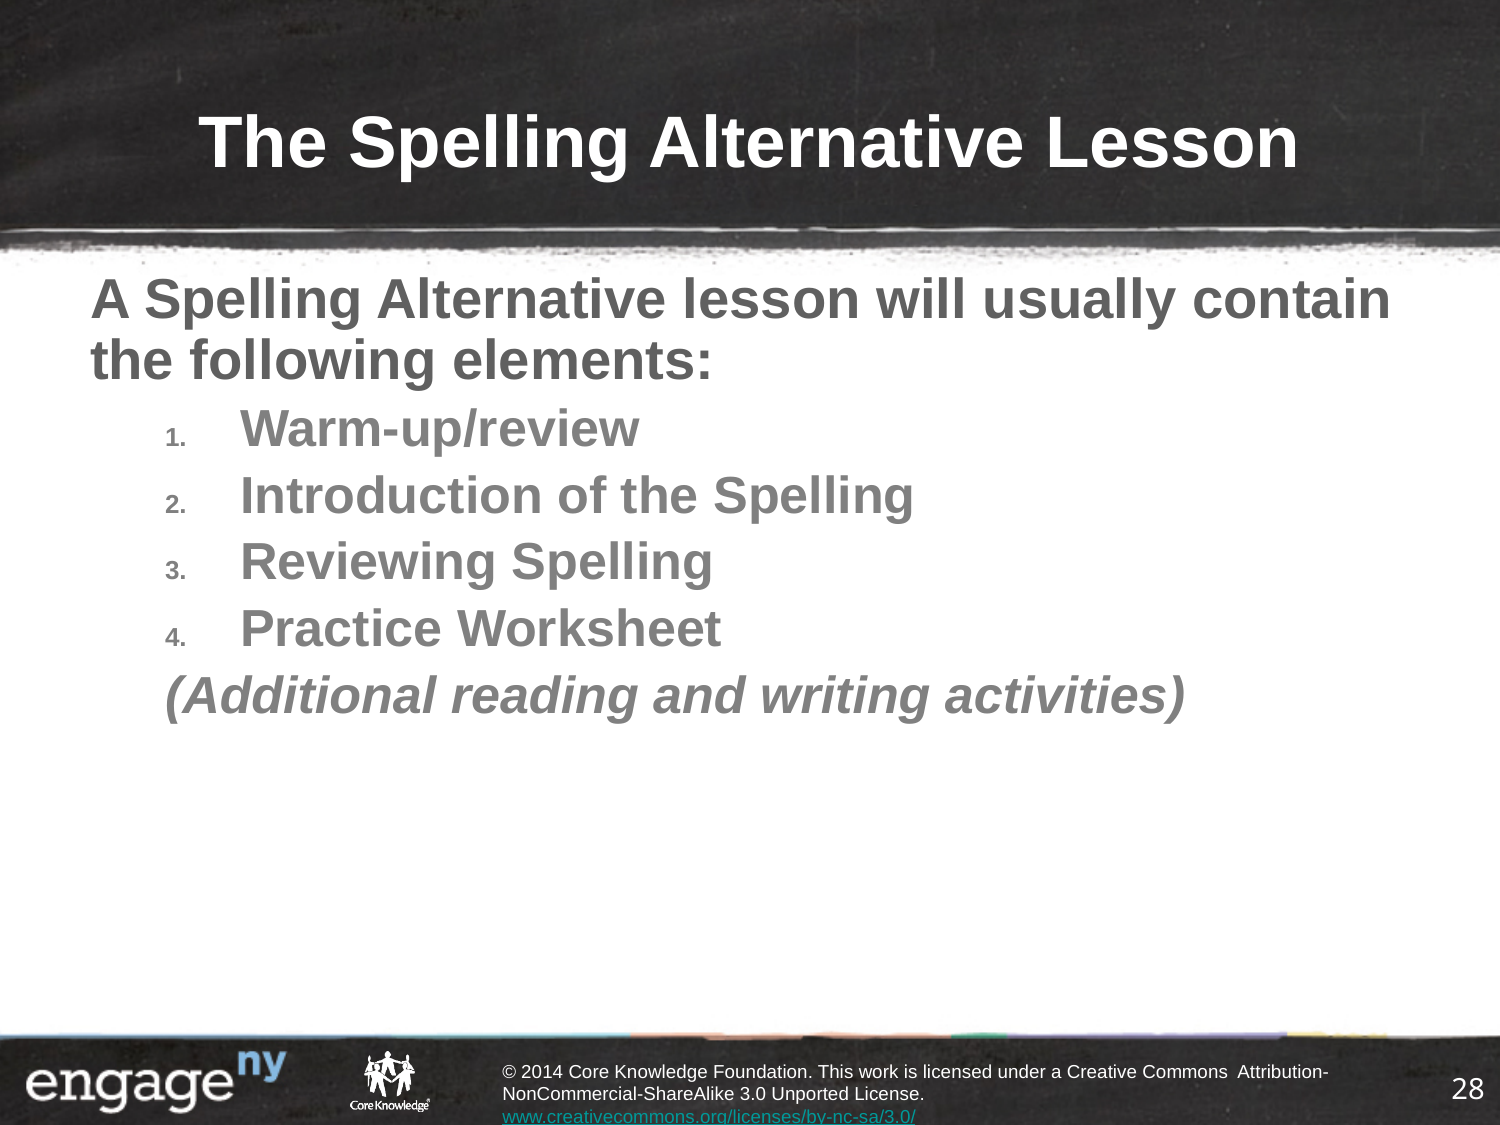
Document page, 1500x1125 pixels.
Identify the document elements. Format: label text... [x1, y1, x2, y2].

list A Spelling Alternative lesson will usually contain the following elements: Warm-up/review Introduction of the Spelling Reviewing Spelling Practice Worksheet (Additional reading and writing activities) [75, 262, 1425, 1005]
title The Spelling Alternative Lesson [75, 45, 1425, 233]
slide_number 28 [1337, 1062, 1500, 1113]
picture [0, 1003, 1500, 1125]
picture [0, 0, 1500, 293]
